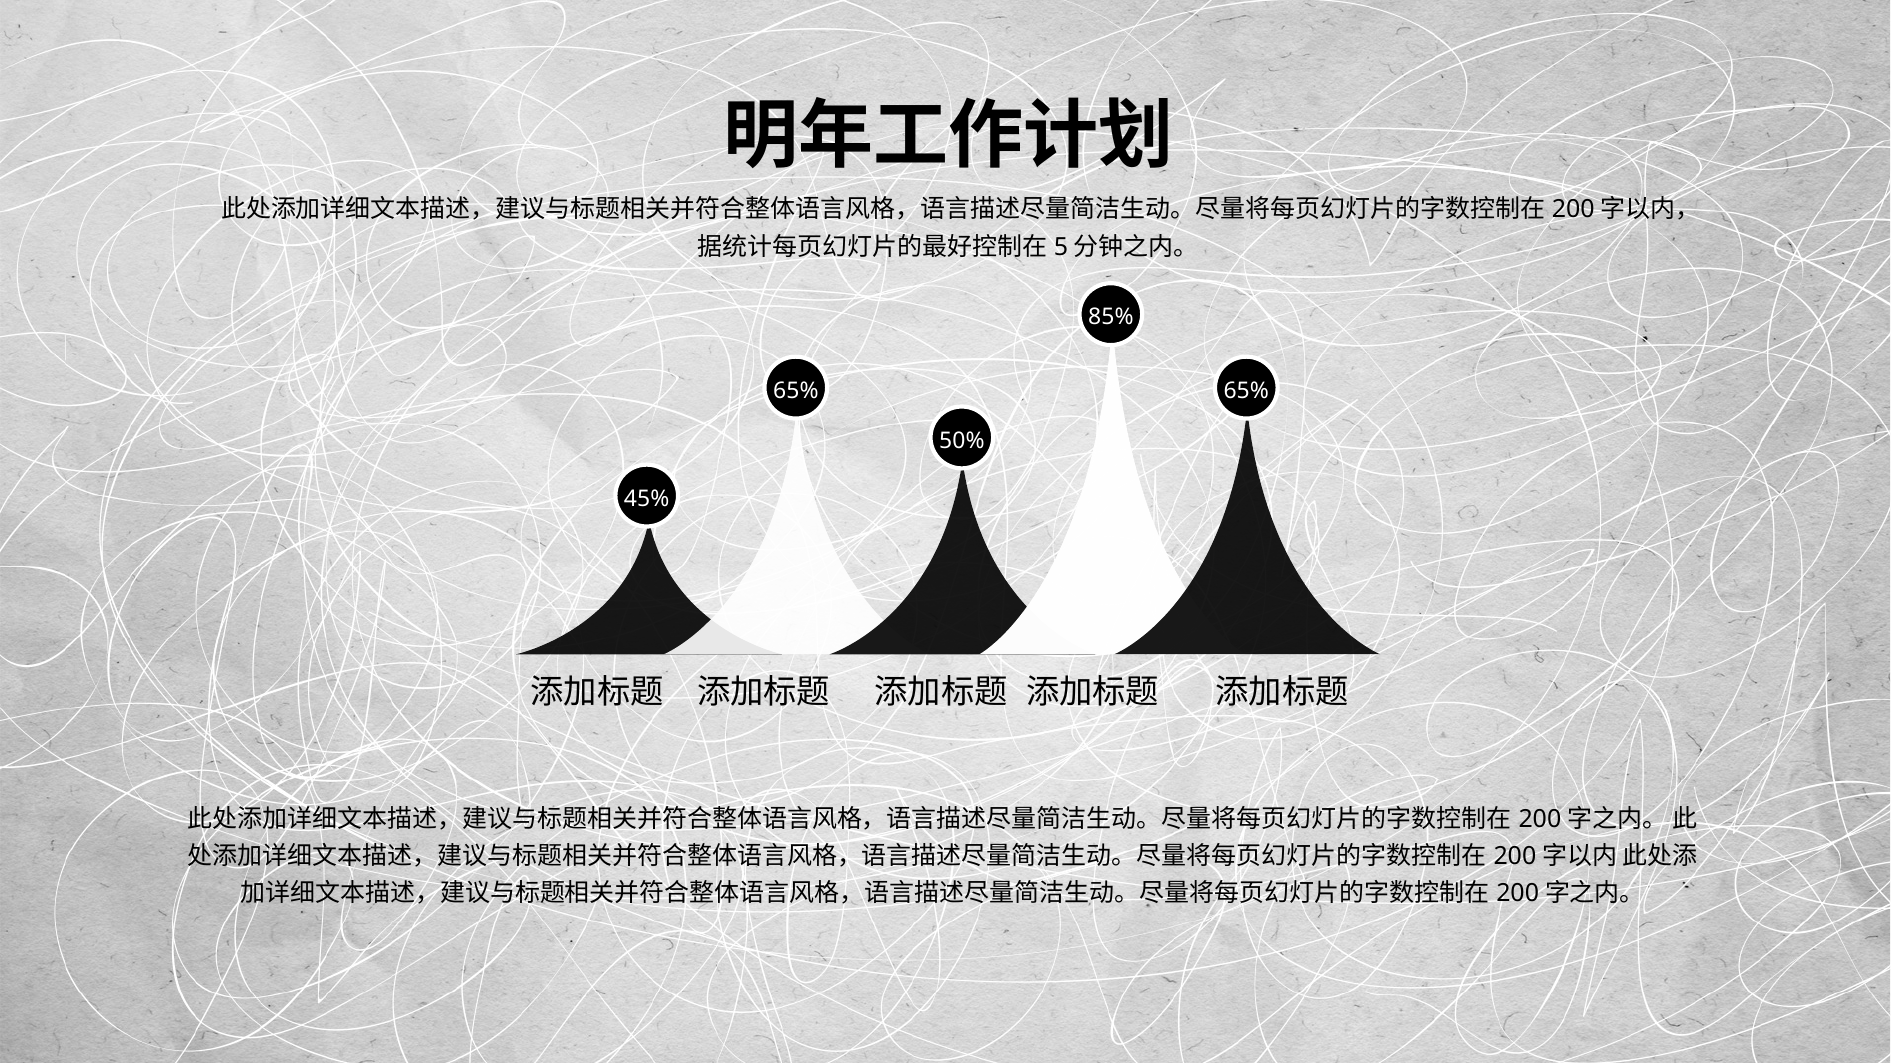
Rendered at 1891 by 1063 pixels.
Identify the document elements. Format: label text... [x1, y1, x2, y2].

text_box [516, 535, 711, 655]
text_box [1059, 282, 1163, 346]
text_box 添加标题 [841, 664, 993, 721]
text_box 此处添加详细文本描述，建议与标题相关并符合整体语言风格，语言描述尽量简洁生动。尽量将每页幻灯片的字数控制在200字以内， 据统计每页幻灯片的最好控制在5分钟之内。 [212, 185, 1684, 260]
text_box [595, 464, 699, 527]
picture [0, 0, 1891, 1063]
text_box 明年工作计划 [325, 94, 1571, 185]
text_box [1194, 356, 1298, 419]
text_box 此处添加详细文本描述，建议与标题相关并符合整体语言风格，语言描述尽量简洁生动。尽量将每页幻灯片的字数控制在200字之内。 此处添加详细文本描述，建议与标题相关并符合整体语言风格，语言描述尽量简洁生动。尽量将每页幻灯片的字数控制在200字以内 此处添加详细文本描述，建议与标题相关并符合整体语言风格，语言描述尽量简洁生动。尽量将每页幻灯片的字数控制在200字之内。 [177, 794, 1708, 890]
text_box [910, 406, 1014, 469]
text_box [829, 477, 1027, 655]
text_box 添加标题 [993, 664, 1182, 721]
text_box [1114, 427, 1381, 655]
text_box 添加标题 [497, 664, 664, 721]
text_box 添加标题 [1182, 664, 1382, 721]
text_box [663, 427, 884, 655]
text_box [744, 356, 848, 419]
text_box 添加标题 [664, 664, 841, 721]
text_box [979, 354, 1186, 655]
